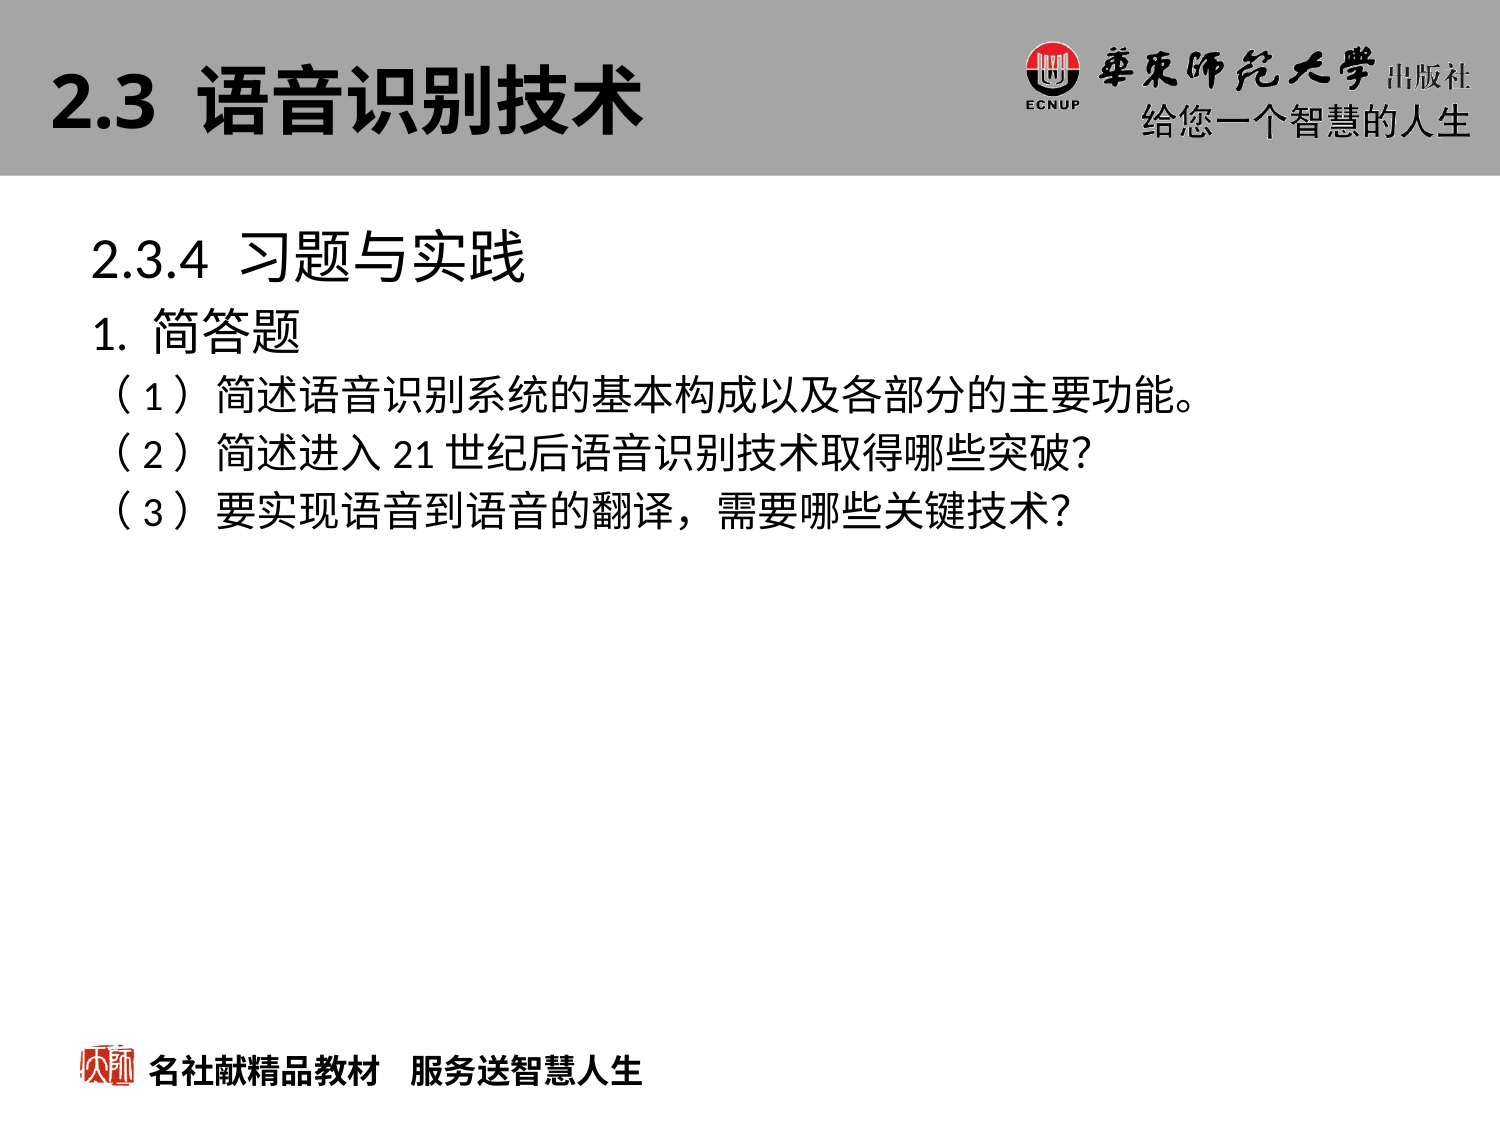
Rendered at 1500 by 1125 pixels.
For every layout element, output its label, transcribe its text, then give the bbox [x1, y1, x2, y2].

title 2.3 语音识别技术 [35, 58, 1198, 139]
picture [1009, 35, 1500, 153]
list 2.3.4 习题与实践 1. 简答题 （1）简述语音识别系统的基本构成以及各部分的主要功能。 （2）简述进入21世纪后语音识别技术取得哪些突破？ （3）要实现语音到语音的翻译，需要哪些关键技术？ [75, 212, 1450, 975]
picture [70, 1042, 138, 1090]
